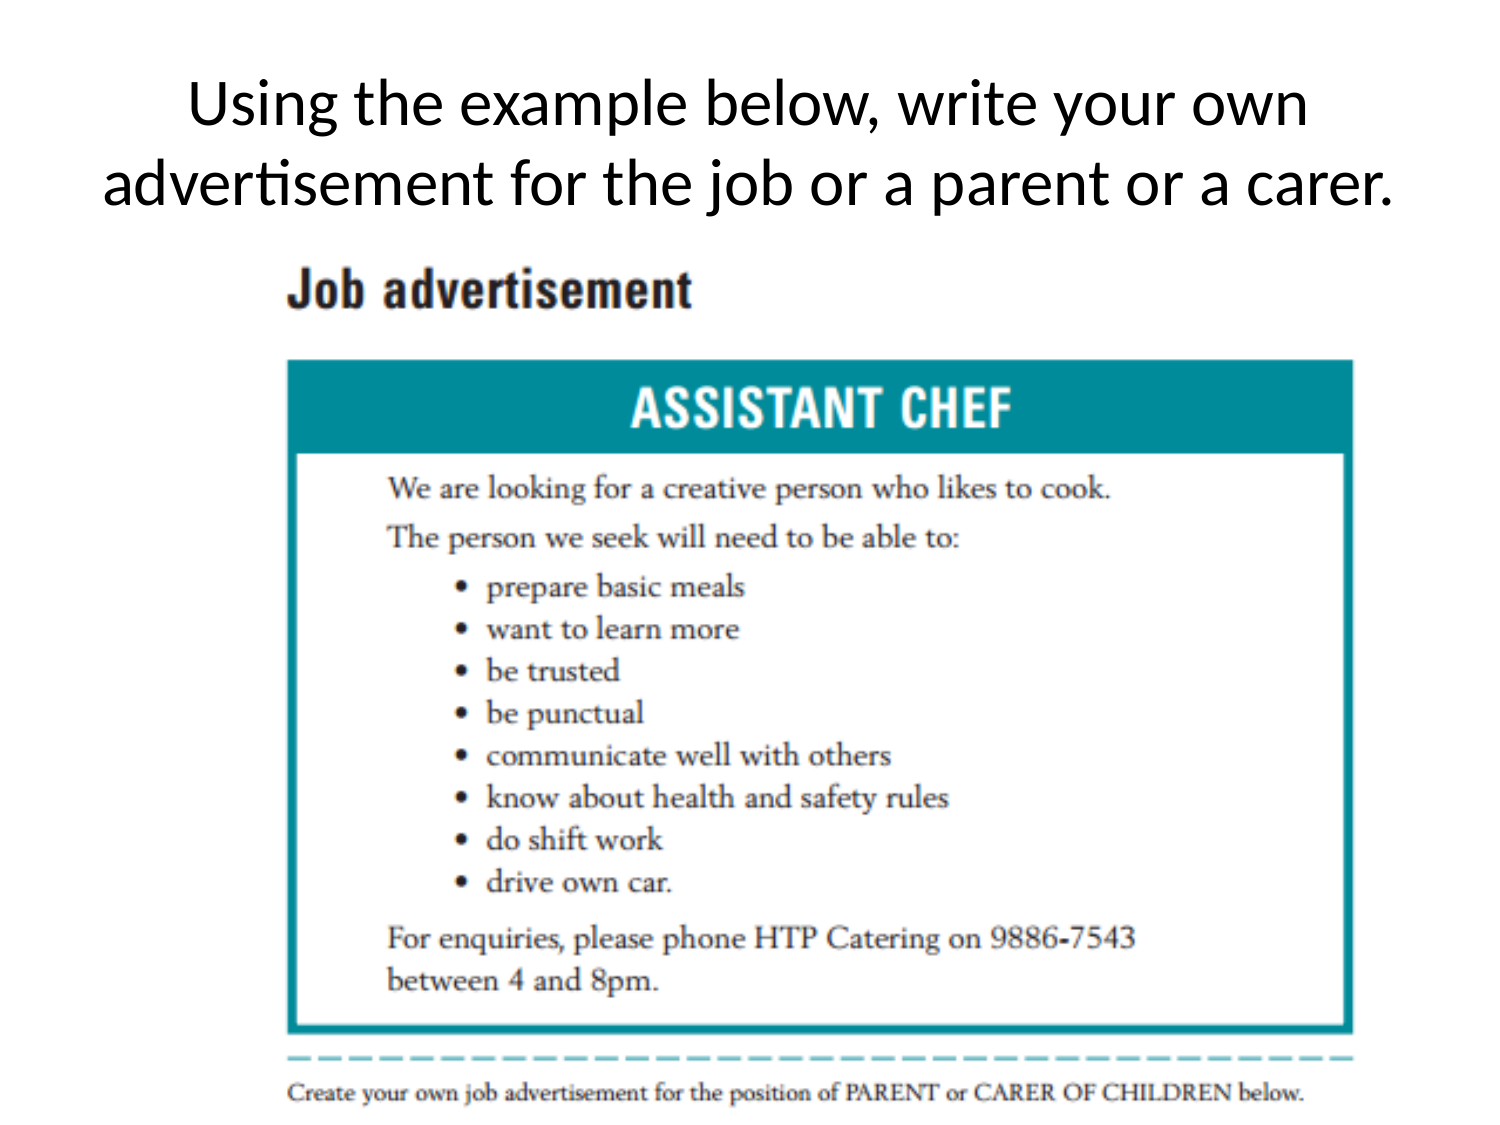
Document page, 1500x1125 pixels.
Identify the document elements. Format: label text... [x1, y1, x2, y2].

title Using the example below, write your own advertisement for the job or a parent or a carer. [75, 45, 1425, 233]
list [265, 262, 1412, 1125]
